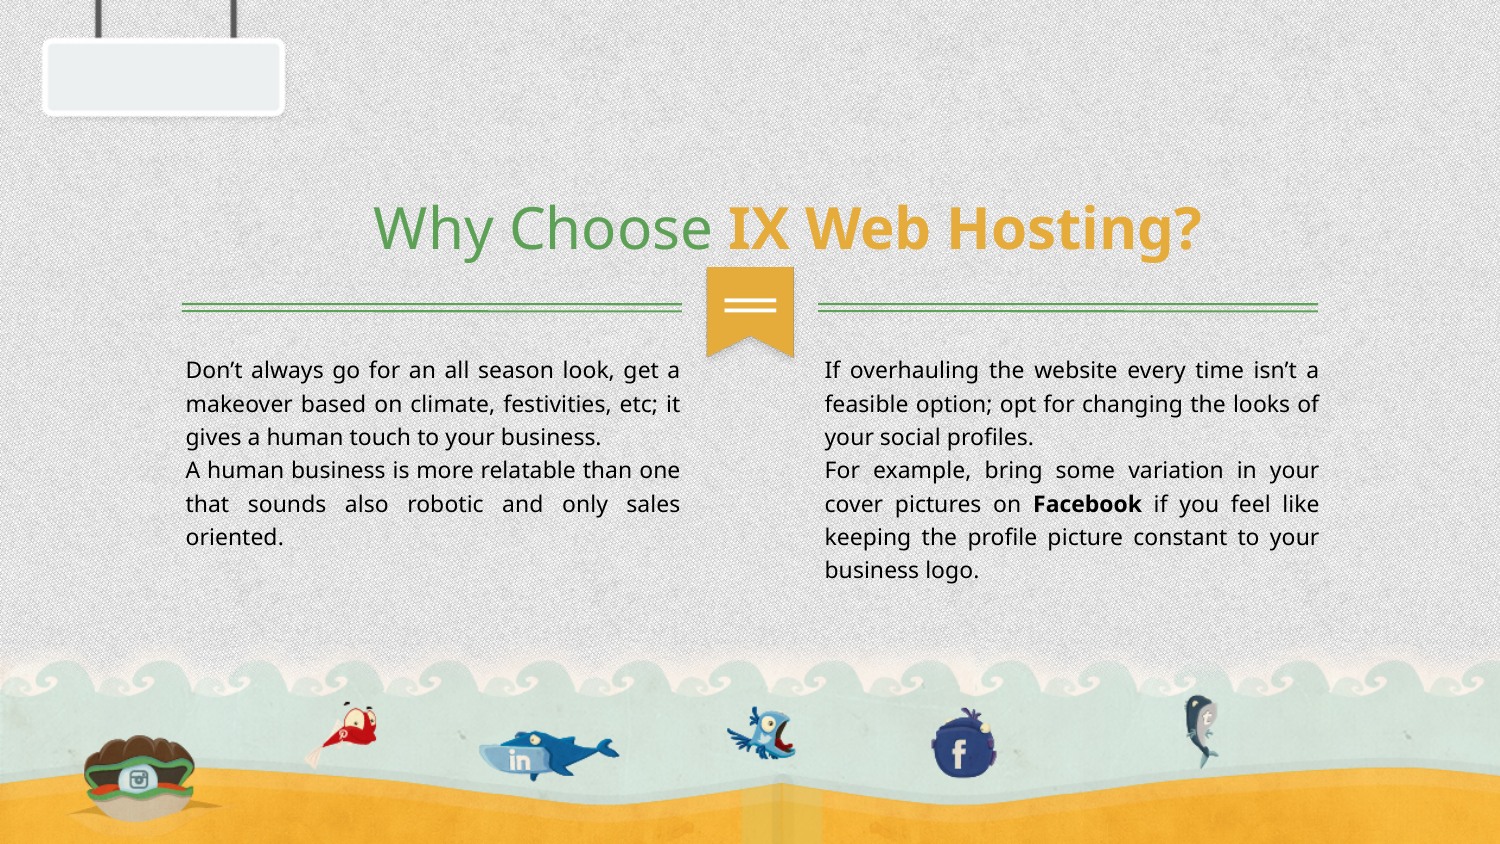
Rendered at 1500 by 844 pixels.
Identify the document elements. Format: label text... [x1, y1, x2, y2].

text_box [181, 267, 1319, 369]
picture [0, 0, 1500, 844]
text_box Don’t always go for an all season look, get a makeover based on climate, festivities, etc; it gives a human touch to your business. A human business is more relatable than one that sounds also robotic and only sales oriented. [170, 342, 696, 558]
text_box If overhauling the website every time isn’t a feasible option; opt for changing the looks of your social profiles. For example, bring some variation in your cover pictures on Facebook if you feel like keeping the profile picture constant to your business logo. [809, 342, 1335, 591]
text_box Why Choose IX Web Hosting? [359, 184, 1313, 266]
